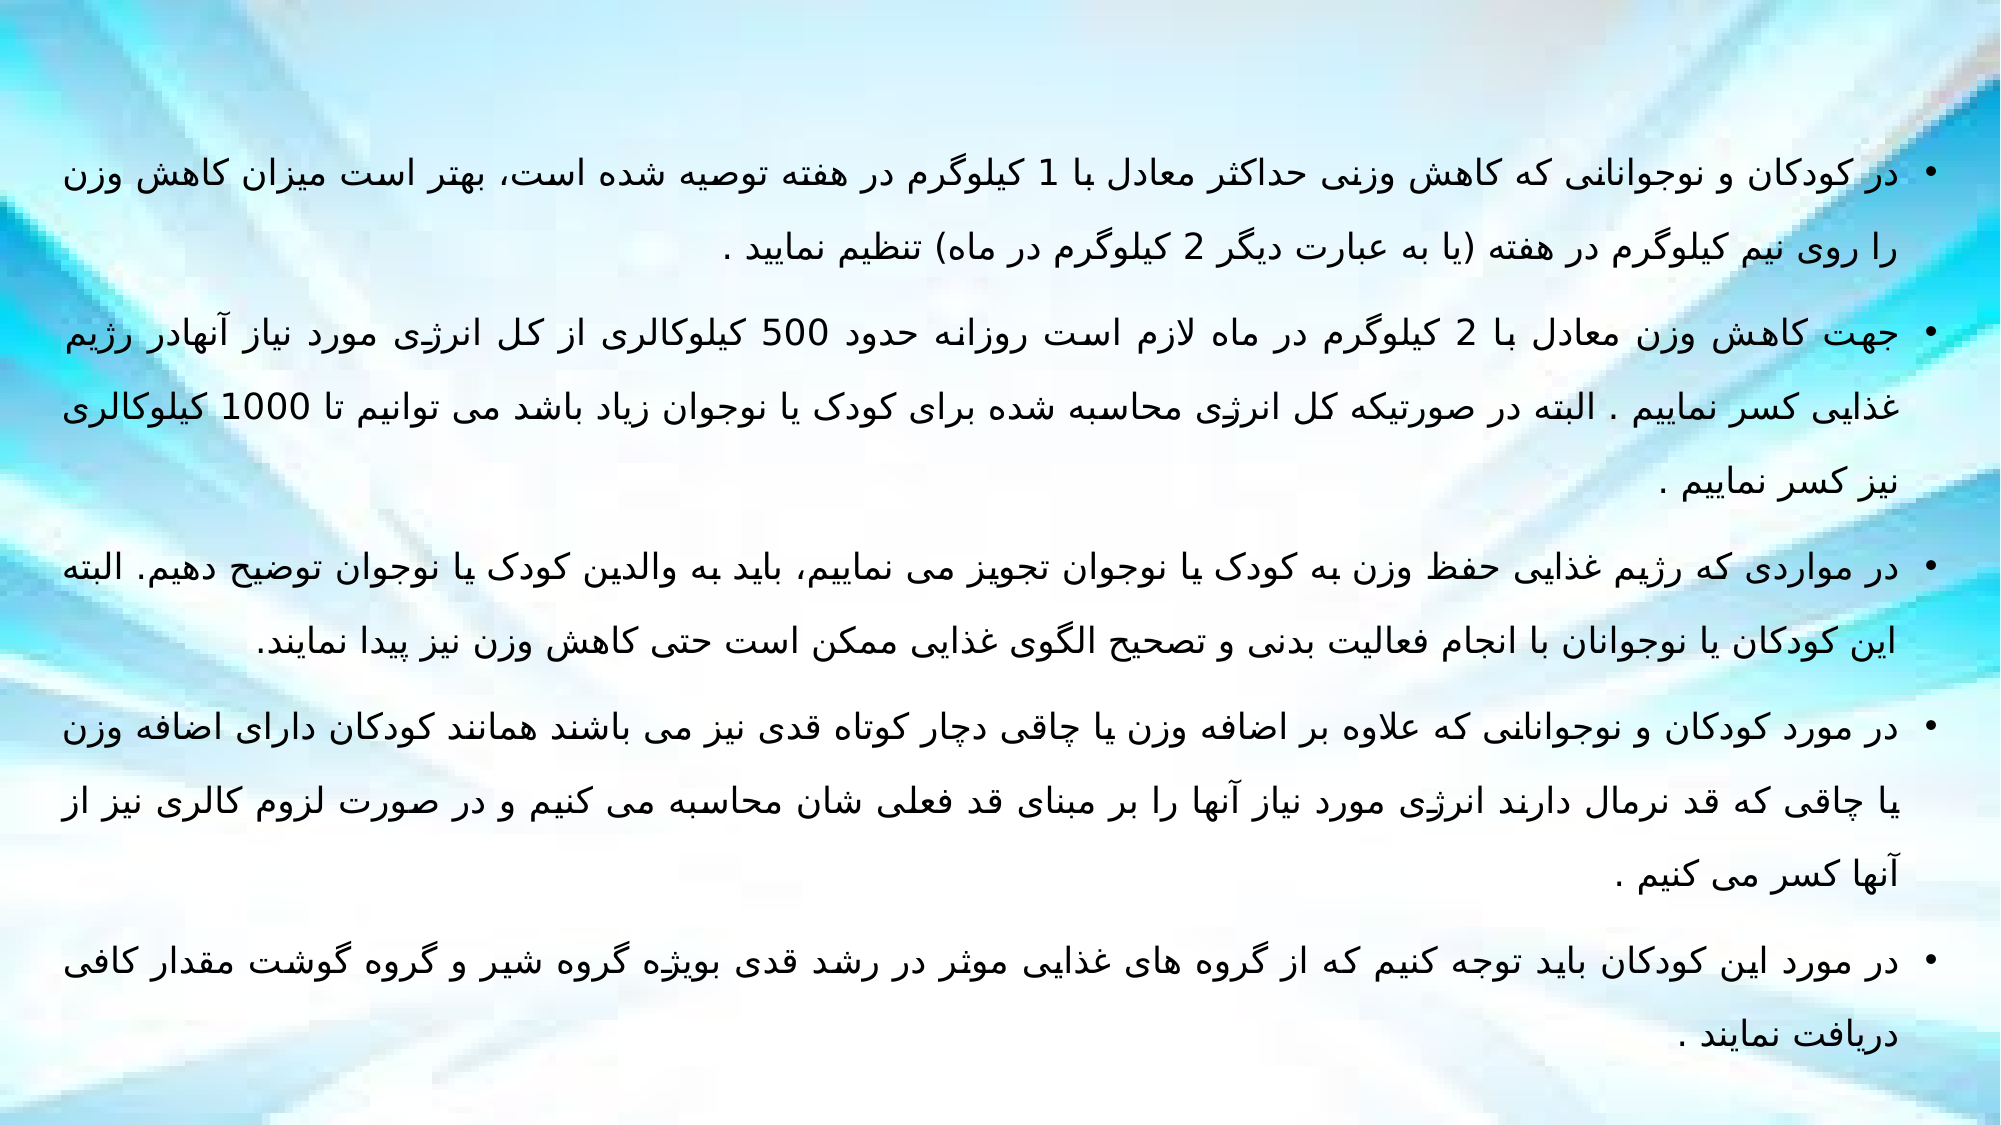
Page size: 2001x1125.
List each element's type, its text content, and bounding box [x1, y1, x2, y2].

picture [0, 0, 2001, 1125]
list در کودکان و نوجوانانی که کاهش وزنی حداکثر معادل با 1 کیلوگرم در هفته توصیه شده است، بهتر است میزان کاهش وزن را روی نیم کیلوگرم در هفته (یا به عبارت دیگر 2 کیلوگرم در ماه) تنظیم نمایید . جهت کاهش وزن معادل با 2 کیلوگرم در ماه لازم است روزانه حدود 500 کیلوکالری از کل انرژی مورد نیاز آنهادر رژیم غذایی کسر نماییم . البته در صورتیکه کل انرژی محاسبه شده برای کودک یا نوجوان زیاد باشد می توانیم تا 1000 کیلوکالری نیز کسر نماییم . در مواردی که رژیم غذایی حفظ وزن به کودک یا نوجوان تجویز می نماییم، باید به والدین کودک یا نوجوان توضیح دهیم. البته این کودکان یا نوجوانان با انجام فعالیت بدنی و تصحیح الگوی غذایی ممکن است حتی کاهش وزن نیز پیدا نمایند. در مورد کودکان و نوجوانانی که علاوه بر اضافه وزن یا چاقی دچار کوتاه قدی نیز می باشند همانند کودکان دارای اضافه وزن یا چاقی که قد نرمال دارند انرژی مورد نیاز آنها را بر مبنای قد فعلی شان محاسبه می کنیم و در صورت لزوم کالری نیز از آنها کسر می کنیم . در مورد این کودکان باید توجه کنیم که از گروه های غذایی موثر در رشد قدی بویژه گروه شیر و گروه گوشت مقدار کافی دریافت نمایند . [46, 111, 1948, 1074]
